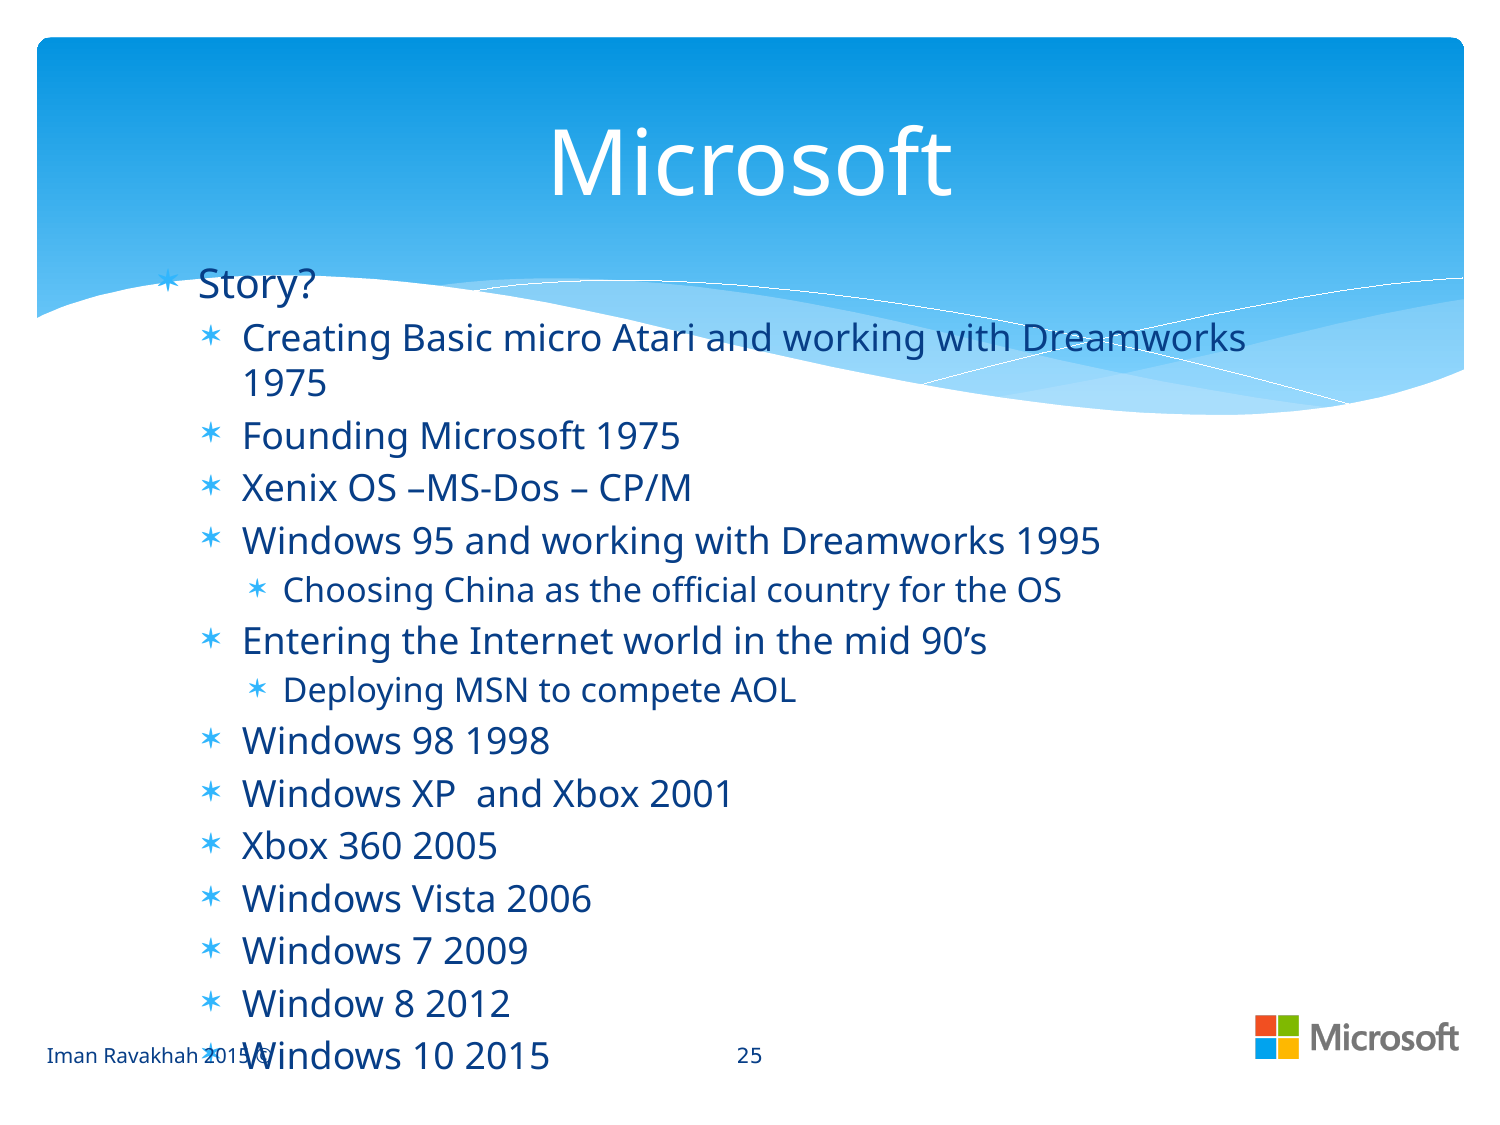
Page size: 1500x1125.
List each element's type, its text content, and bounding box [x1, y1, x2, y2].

slide_number 25 [654, 1025, 846, 1086]
list Story? Creating Basic micro Atari and working with Dreamworks 1975 Founding Microsoft 1975 Xenix OS –MS-Dos – CP/M Windows 95 and working with Dreamworks 1995 Choosing China as the official country for the OS Entering the Internet world in the mid 90’s Deploying MSN to compete AOL Windows 98 1998 Windows XP and Xbox 2001 Xbox 360 2005 Windows Vista 2006 Windows 7 2009 Window 8 2012 Windows 10 2015 [143, 261, 1359, 1088]
footer © 2015 Iman Ravakhah [31, 1025, 653, 1086]
picture [1252, 968, 1463, 1108]
title Microsoft [75, 55, 1425, 261]
